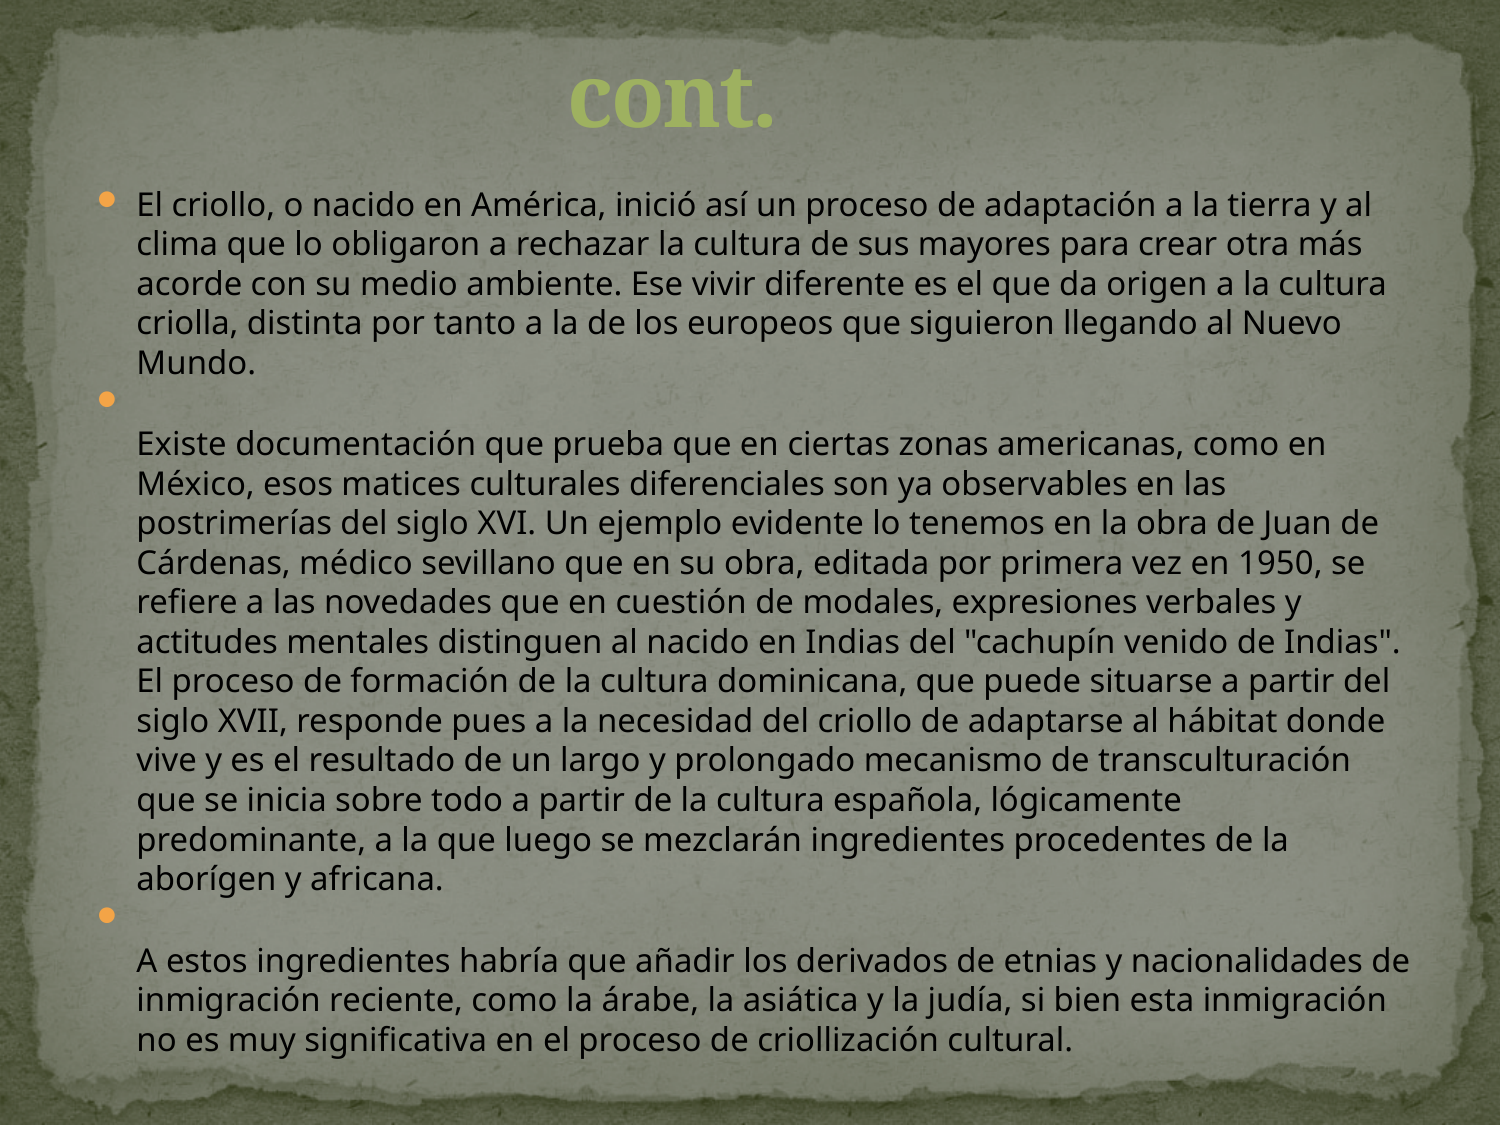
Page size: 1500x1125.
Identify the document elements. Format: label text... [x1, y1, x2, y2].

title cont. [74, 24, 1425, 153]
list El criollo, o nacido en América, inició así un proceso de adaptación a la tierra y al clima que lo obligaron a rechazar la cultura de sus mayores para crear otra más acorde con su medio ambiente. Ese vivir diferente es el que da origen a la cultura criolla, distinta por tanto a la de los europeos que siguieron llegando al Nuevo Mundo. Existe documentación que prueba que en ciertas zonas americanas, como en México, esos matices culturales diferenciales son ya observables en las postrimerías del siglo XVI. Un ejemplo evidente lo tenemos en la obra de Juan de Cárdenas, médico sevillano que en su obra, editada por primera vez en 1950, se refiere a las novedades que en cuestión de modales, expresiones verbales y actitudes mentales distinguen al nacido en Indias del "cachupín venido de Indias". El proceso de formación de la cultura dominicana, que puede situarse a partir del siglo XVII, responde pues a la necesidad del criollo de adaptarse al hábitat donde vive y es el resultado de un largo y prolongado mecanismo de transculturación que se inicia sobre todo a partir de la cultura española, lógicamente predominante, a la que luego se mezclarán ingredientes procedentes de la aborígen y africana. A estos ingredientes habría que añadir los derivados de etnias y nacionalidades de inmigración reciente, como la árabe, la asiática y la judía, si bien esta inmigración no es muy significativa en el proceso de criollización cultural. [82, 175, 1432, 1067]
